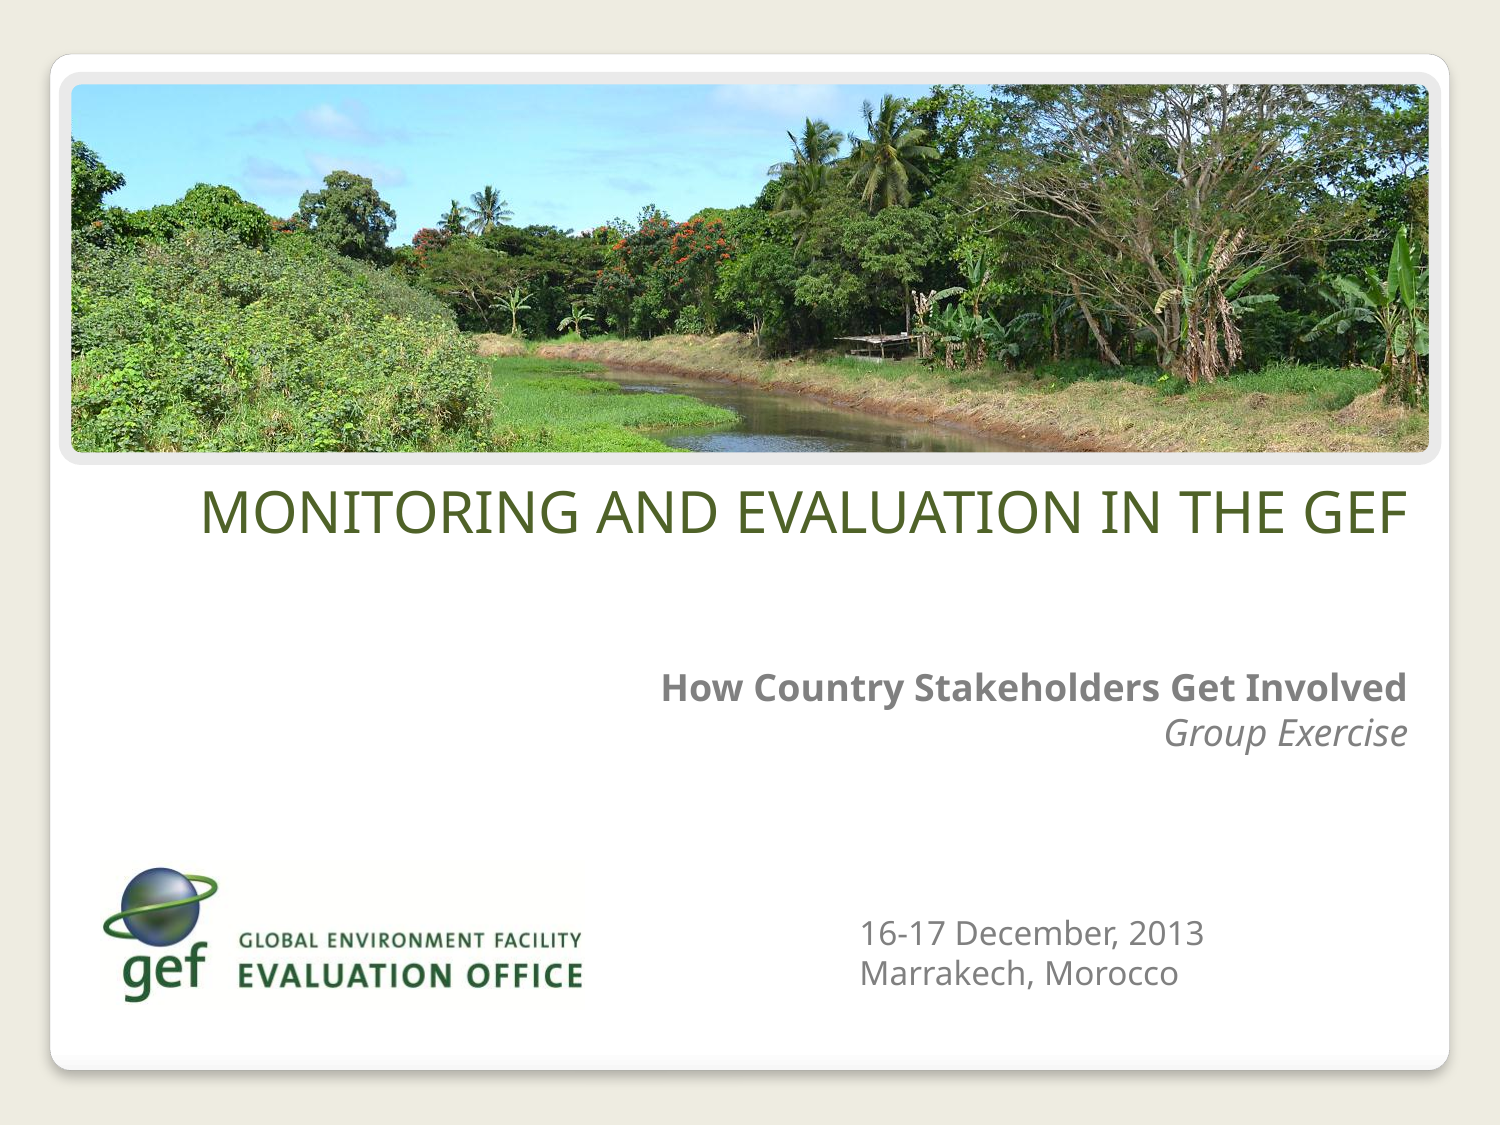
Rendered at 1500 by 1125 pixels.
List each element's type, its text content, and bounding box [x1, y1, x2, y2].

picture [64, 77, 1436, 459]
title MONITORING AND EVALUATION IN THE GEF [112, 472, 1424, 610]
subtitle How Country Stakeholders Get Involved Group Exercise [41, 656, 1424, 925]
text_box 16-17 December, 2013 Marrakech, Morocco [844, 905, 1424, 1000]
picture [100, 860, 585, 1010]
